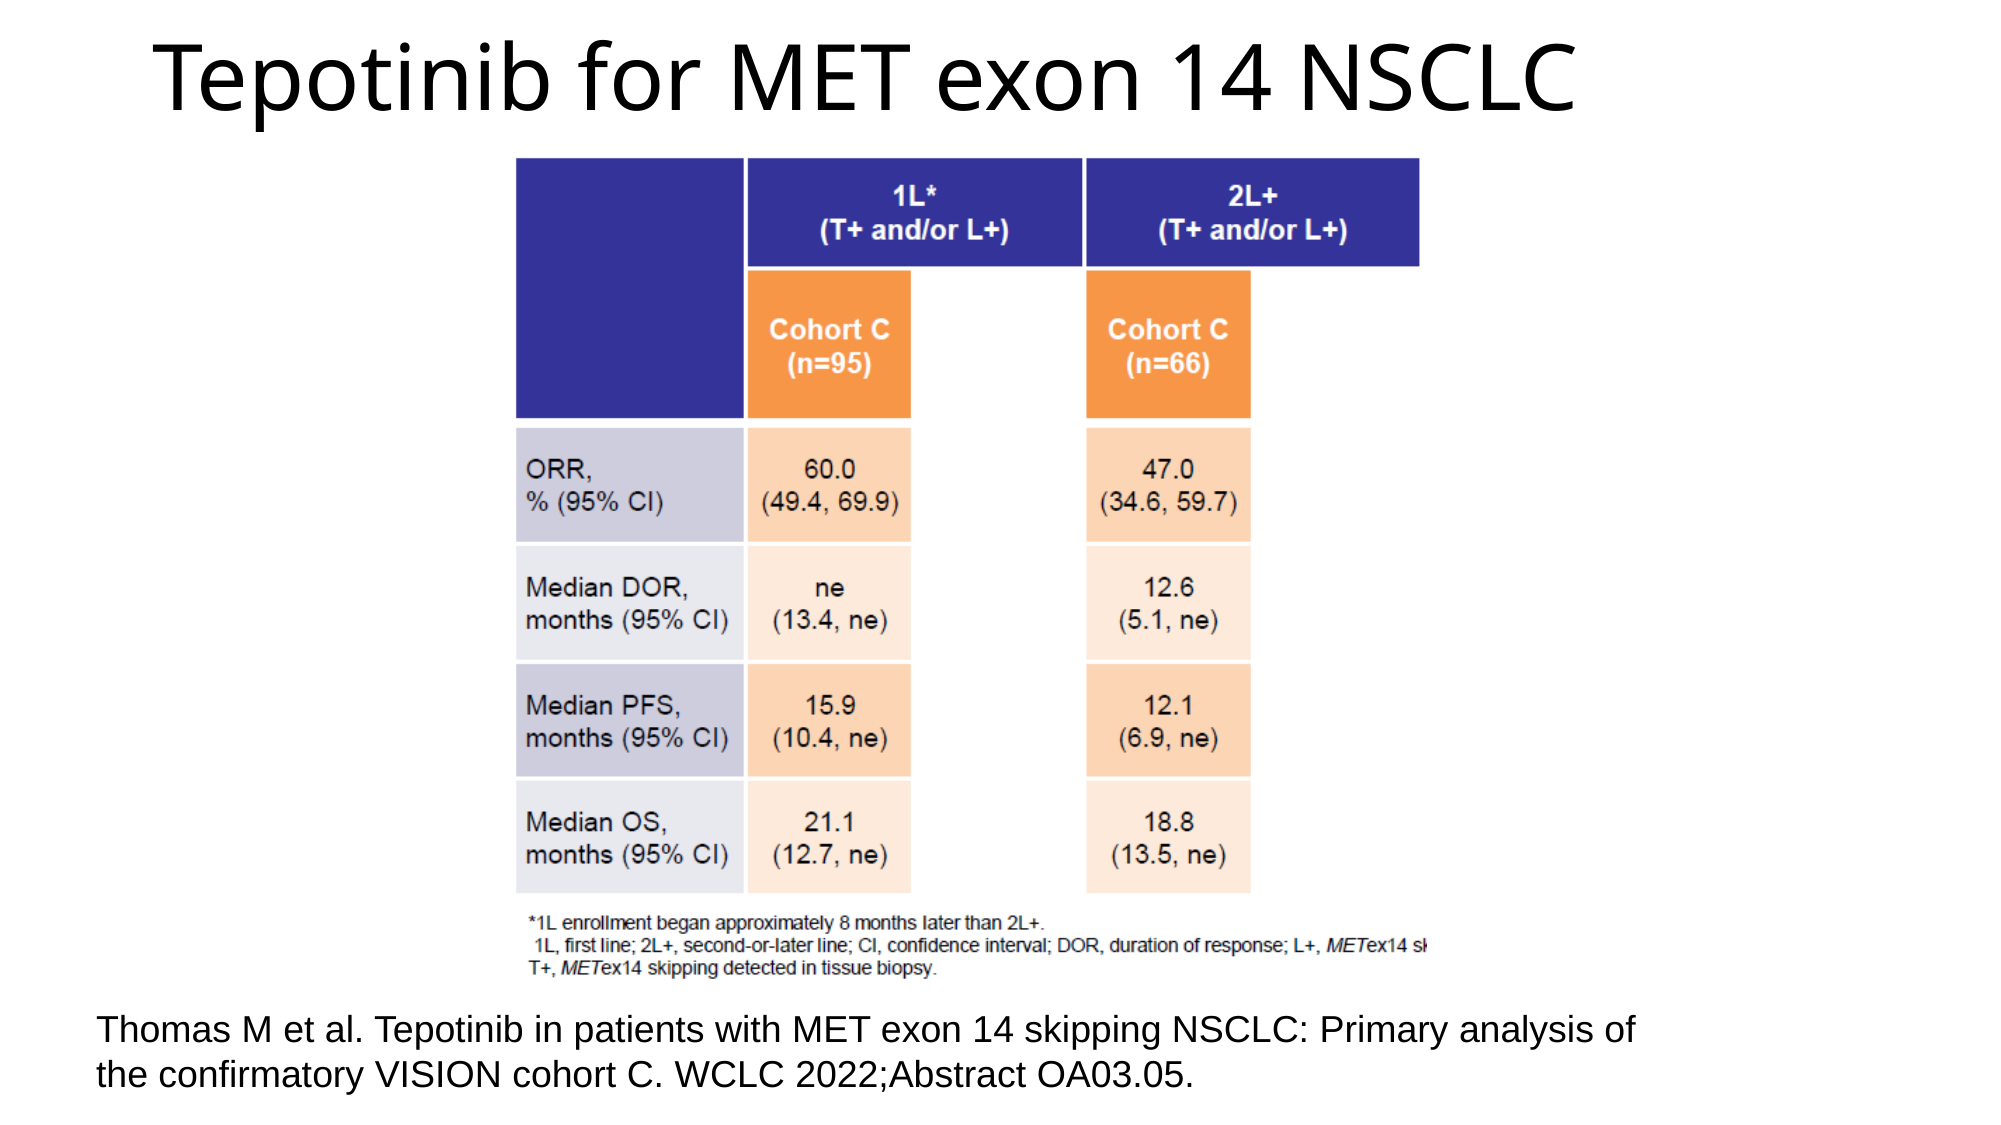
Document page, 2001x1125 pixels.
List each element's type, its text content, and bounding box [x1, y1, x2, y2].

title Tepotinib for MET exon 14 NSCLC [137, 0, 1863, 164]
picture [470, 139, 1427, 986]
text_box Thomas M et al. Tepotinib in patients with MET exon 14 skipping NSCLC: Primary analysis of the confirmatory VISION cohort C. WCLC 2022;Abstract OA03.05. [81, 997, 1661, 1103]
